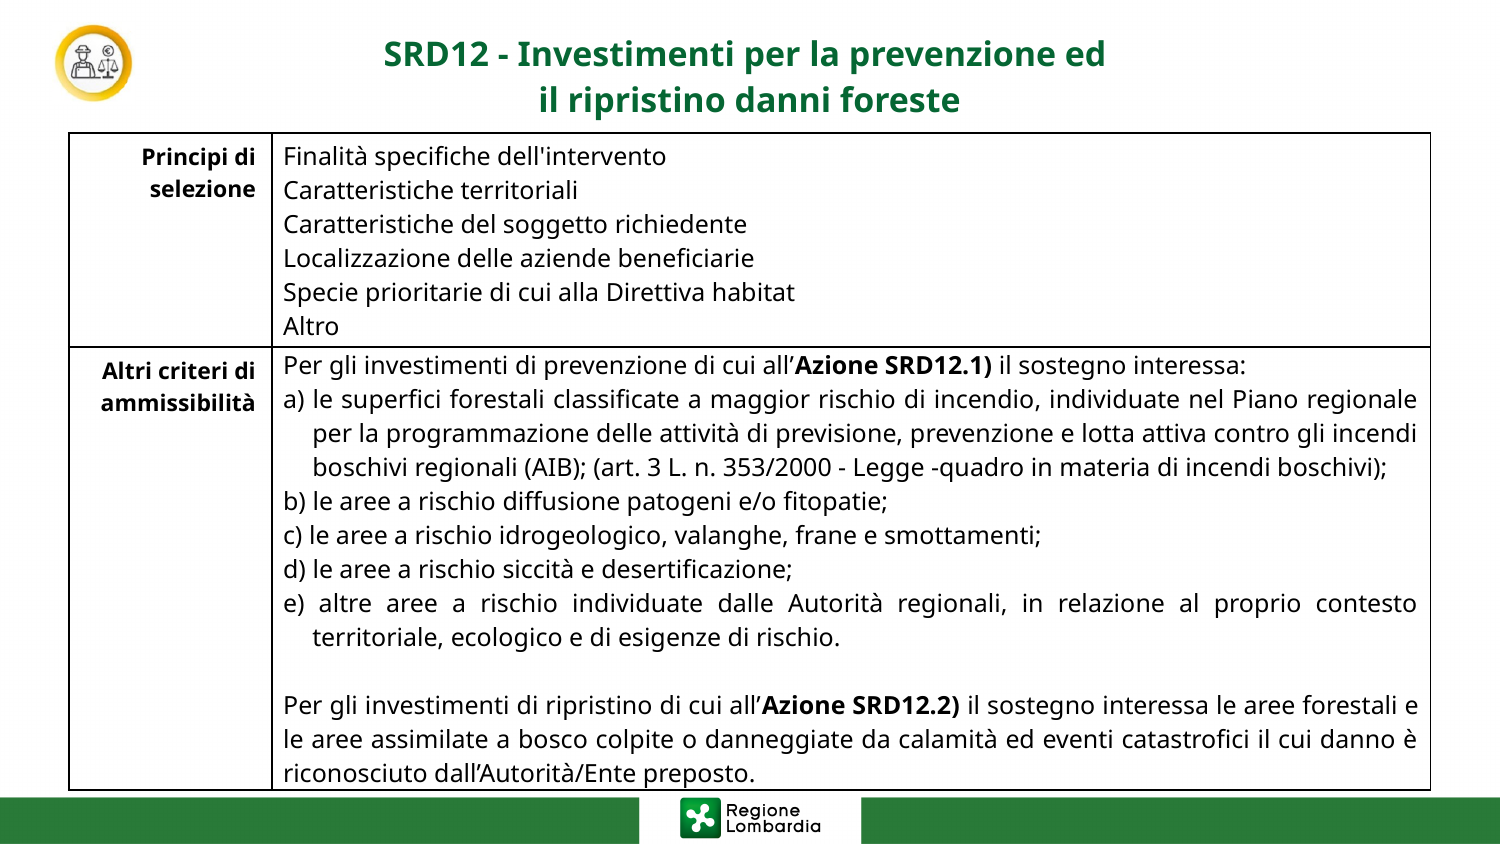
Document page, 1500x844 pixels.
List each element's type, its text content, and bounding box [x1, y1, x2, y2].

table_cell Altri criteri di ammissibilità [70, 348, 271, 789]
text_box SRD12 - Investimenti per la prevenzione ed il ripristino danni foreste [112, 22, 1388, 131]
table_header Principi di selezione [70, 134, 271, 346]
table_cell Per gli investimenti di prevenzione di cui all’Azione SRD12.1) il sostegno interessa: a) le superfici forestali classificate a maggior rischio di incendio, individuate nel Piano regionale per la programmazione delle attività di previsione, prevenzione e lotta attiva contro gli incendi boschivi regionali (AIB); (art. 3 L. n. 353/2000 - Legge -quadro in materia di incendi boschivi); b) le aree a rischio diffusione patogeni e/o fitopatie; c) le aree a rischio idrogeologico, valanghe, frane e smottamenti; d) le aree a rischio siccità e desertificazione; e) altre aree a rischio individuate dalle Autorità regionali, in relazione al proprio contesto territoriale, ecologico e di esigenze di rischio. Per gli investimenti di ripristino di cui all’Azione SRD12.2) il sostegno interessa le aree forestali e le aree assimilate a bosco colpite o danneggiate da calamità ed eventi catastrofici il cui danno è riconosciuto dall’Autorità/Ente preposto. [273, 348, 1430, 789]
picture [0, 0, 1500, 844]
table_header Finalità specifiche dell'intervento Caratteristiche territoriali Caratteristiche del soggetto richiedente Localizzazione delle aziende beneficiarie Specie prioritarie di cui alla Direttiva habitat Altro [273, 134, 1430, 346]
